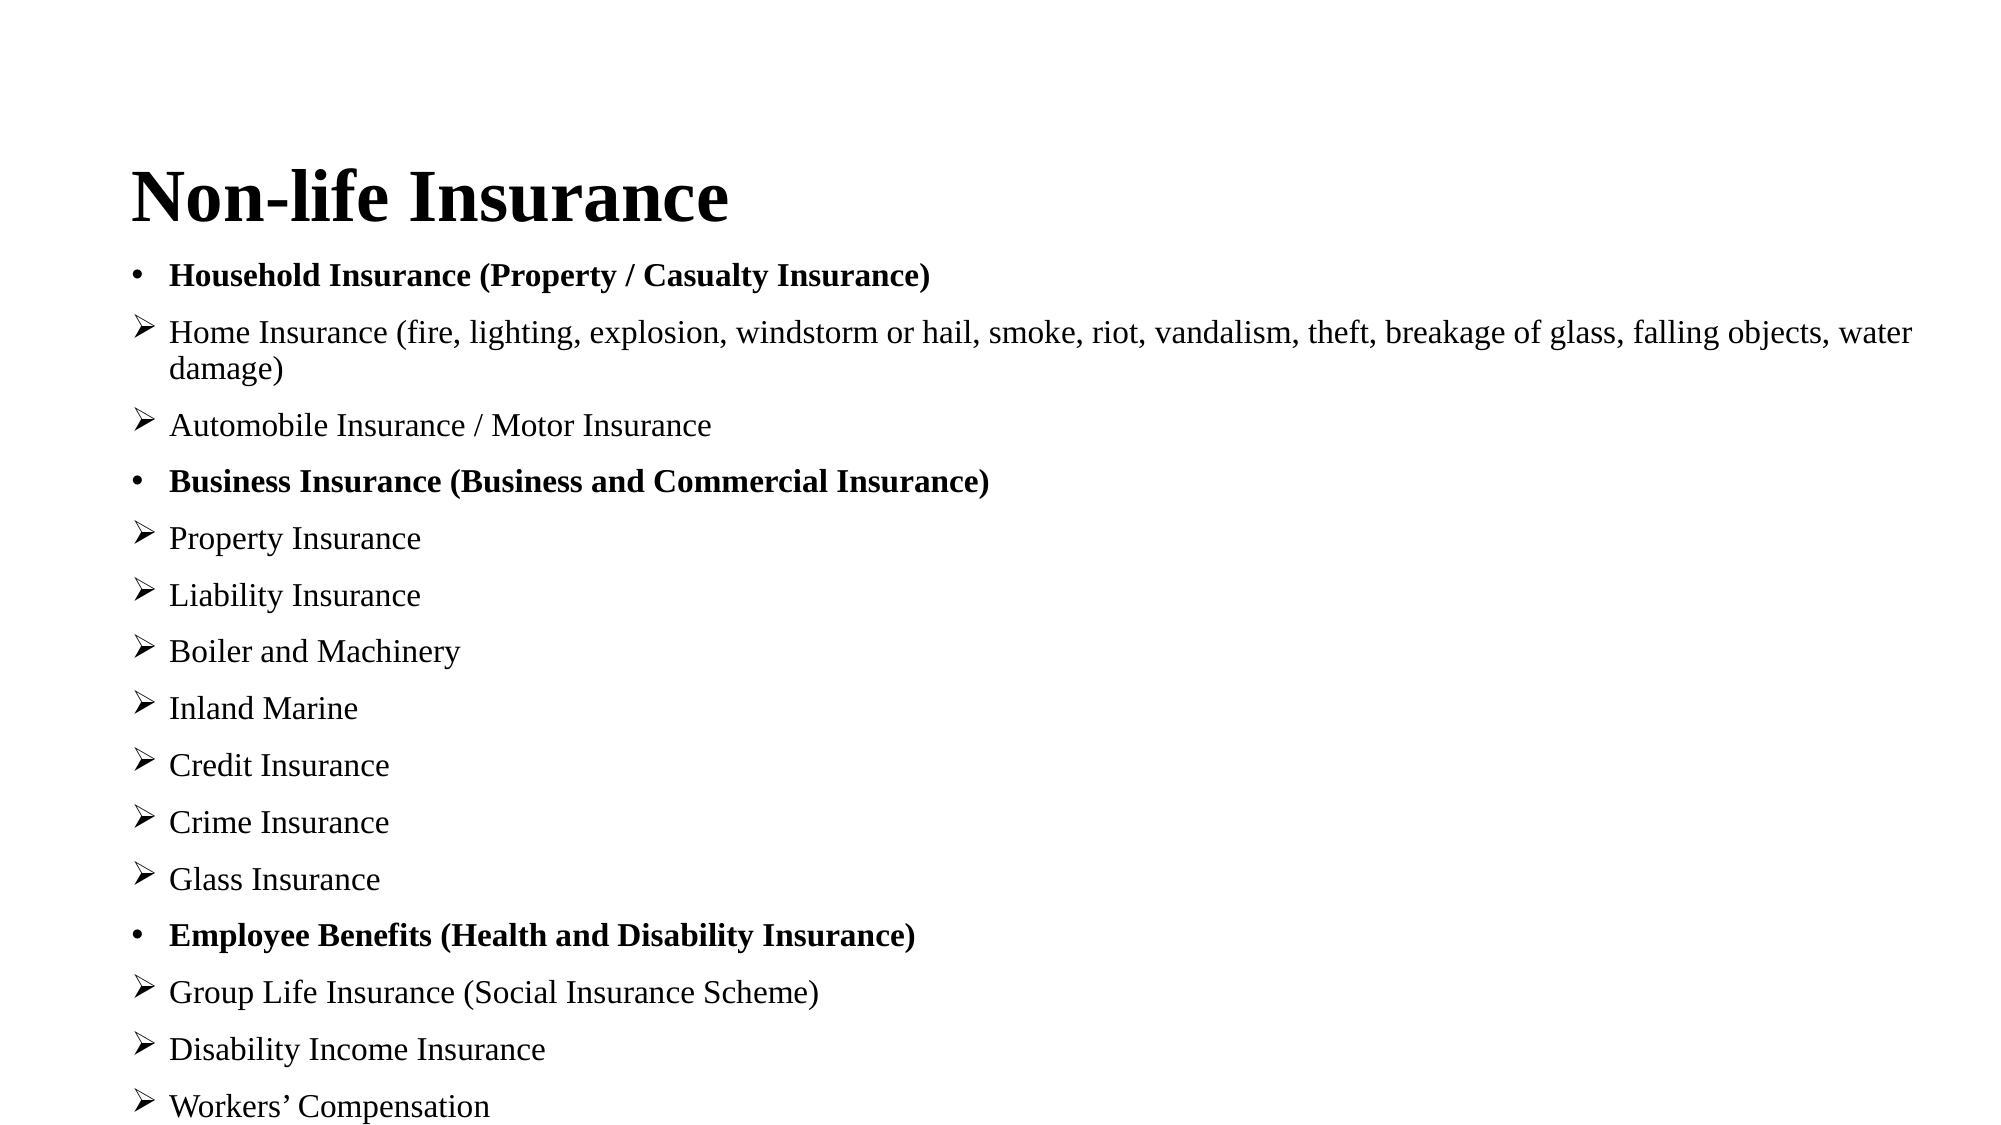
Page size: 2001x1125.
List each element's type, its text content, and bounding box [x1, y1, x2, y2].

title Non-life Insurance [116, 144, 1917, 250]
list Household Insurance (Property / Casualty Insurance) Home Insurance (fire, lighting, explosion, windstorm or hail, smoke, riot, vandalism, theft, breakage of glass, falling objects, water damage) Automobile Insurance / Motor Insurance Business Insurance (Business and Commercial Insurance) Property Insurance Liability Insurance Boiler and Machinery Inland Marine Credit Insurance Crime Insurance Glass Insurance Employee Benefits (Health and Disability Insurance) Group Life Insurance (Social Insurance Scheme) Disability Income Insurance Workers’ Compensation Unemployment Insurance Pension Plans [116, 250, 1938, 1040]
